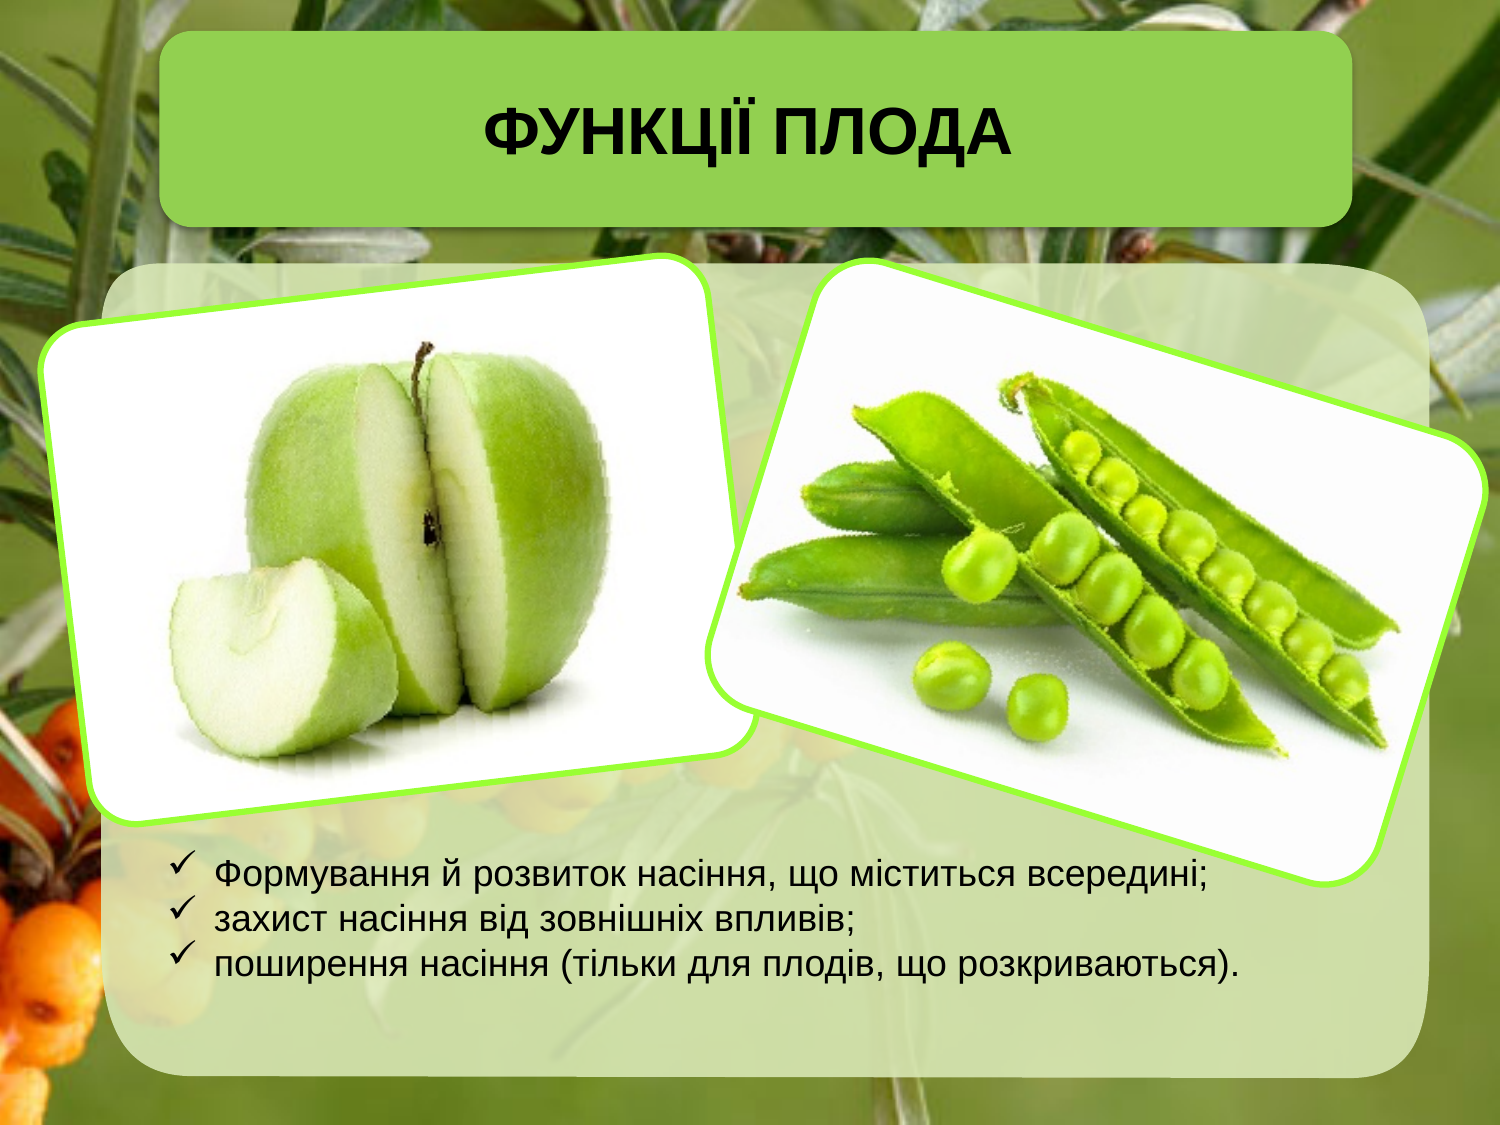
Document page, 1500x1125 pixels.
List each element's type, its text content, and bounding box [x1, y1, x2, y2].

text_box [108, 261, 578, 286]
text_box Формування й розвиток насіння, що міститься всередині; захист насіння від зовнішніх впливів; поширення насіння (тільки для плодів, що розкриваються). [152, 841, 1301, 991]
text_box [99, 793, 1432, 1081]
text_box ФУНКЦІЇ ПЛОДА [468, 80, 1030, 176]
text_box [157, 28, 1355, 230]
text_box [893, 261, 1431, 337]
text_box [691, 261, 846, 344]
picture [0, 0, 1500, 1125]
